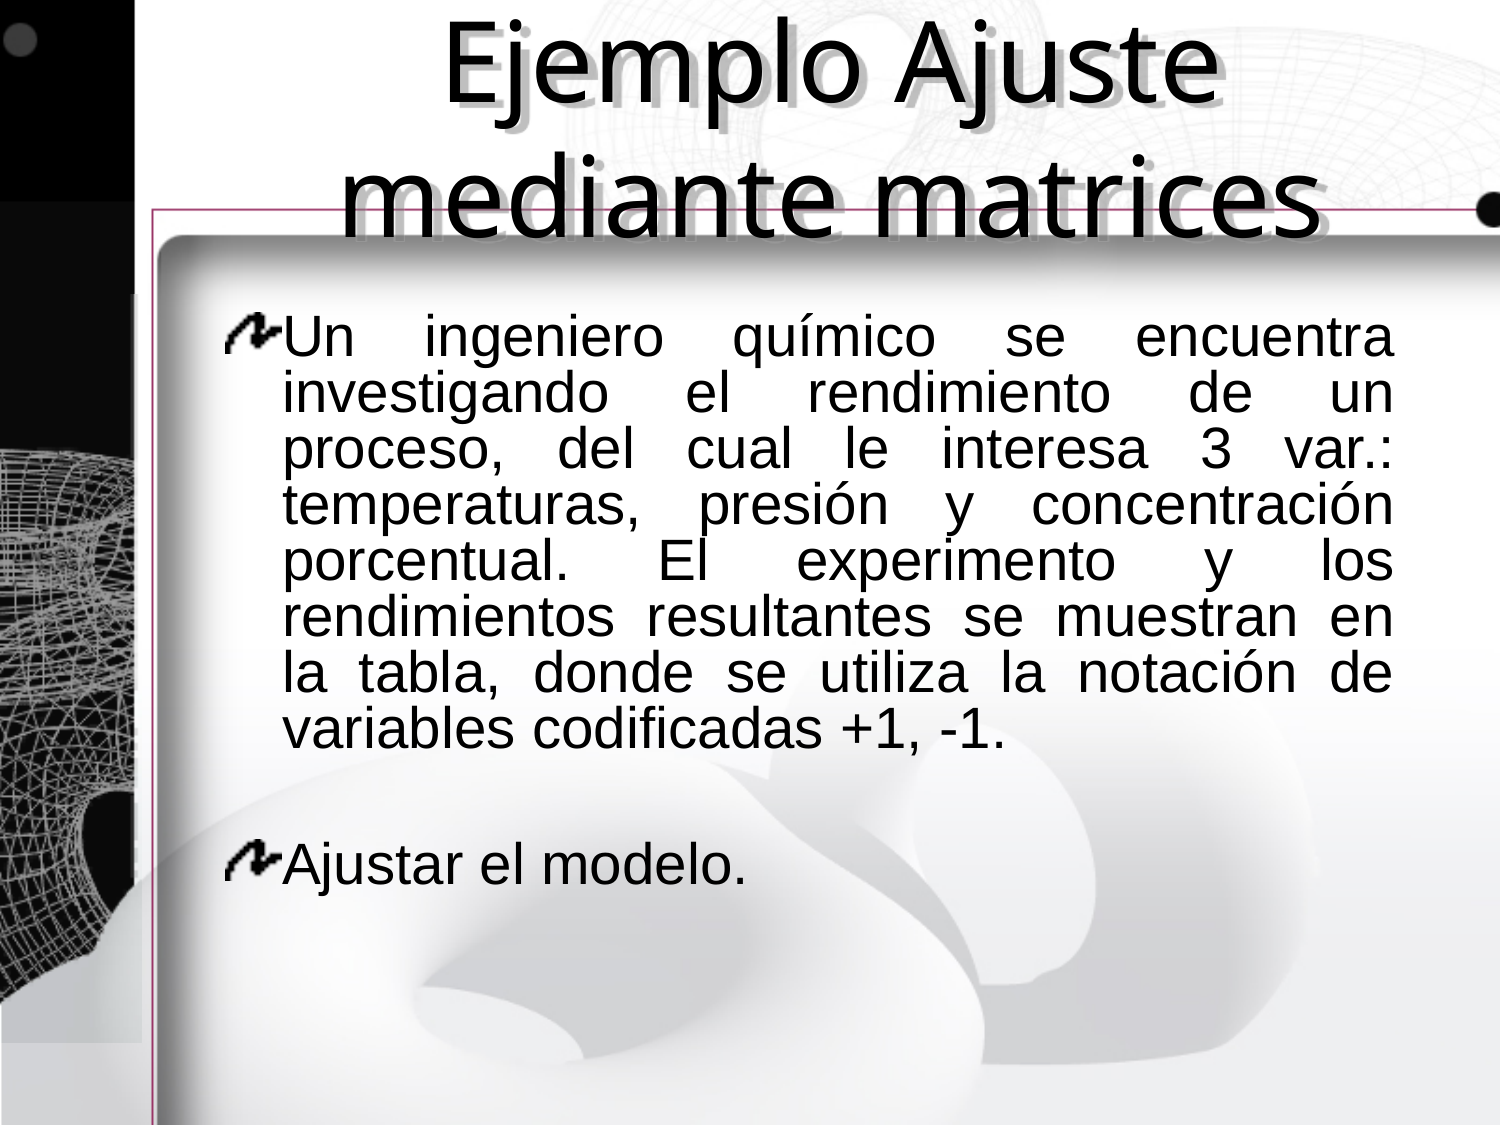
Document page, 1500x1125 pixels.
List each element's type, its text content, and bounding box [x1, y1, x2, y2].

title Ejemplo Ajuste mediante matrices [162, 37, 1500, 213]
picture [0, 0, 1500, 1125]
text_box Un ingeniero químico se encuentra investigando el rendimiento de un proceso, del cual le interesa 3 var.: temperaturas, presión y concentración porcentual. El experimento y los rendimientos resultantes se muestran en la tabla, donde se utiliza la notación de variables codificadas +1, -1. Ajustar el modelo. [210, 304, 1412, 1055]
